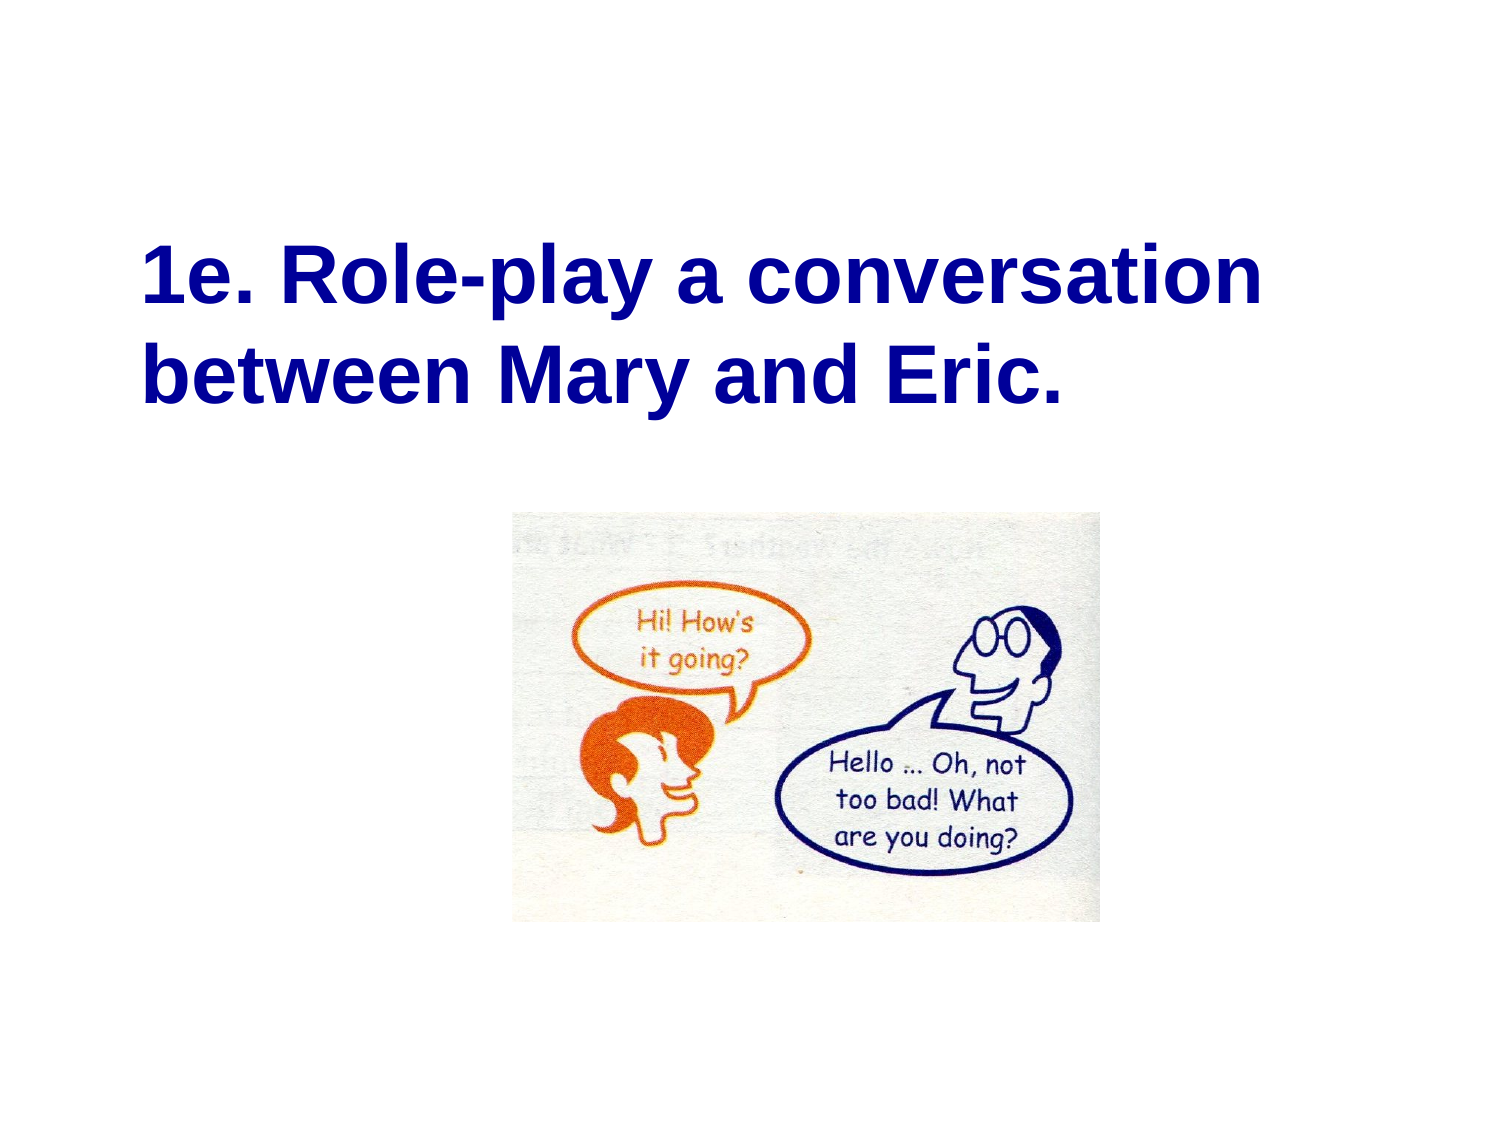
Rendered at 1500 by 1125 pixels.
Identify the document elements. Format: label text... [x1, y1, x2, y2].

picture [512, 512, 1101, 922]
text_box 1e. Role-play a conversation between Mary and Eric. [125, 212, 1303, 428]
